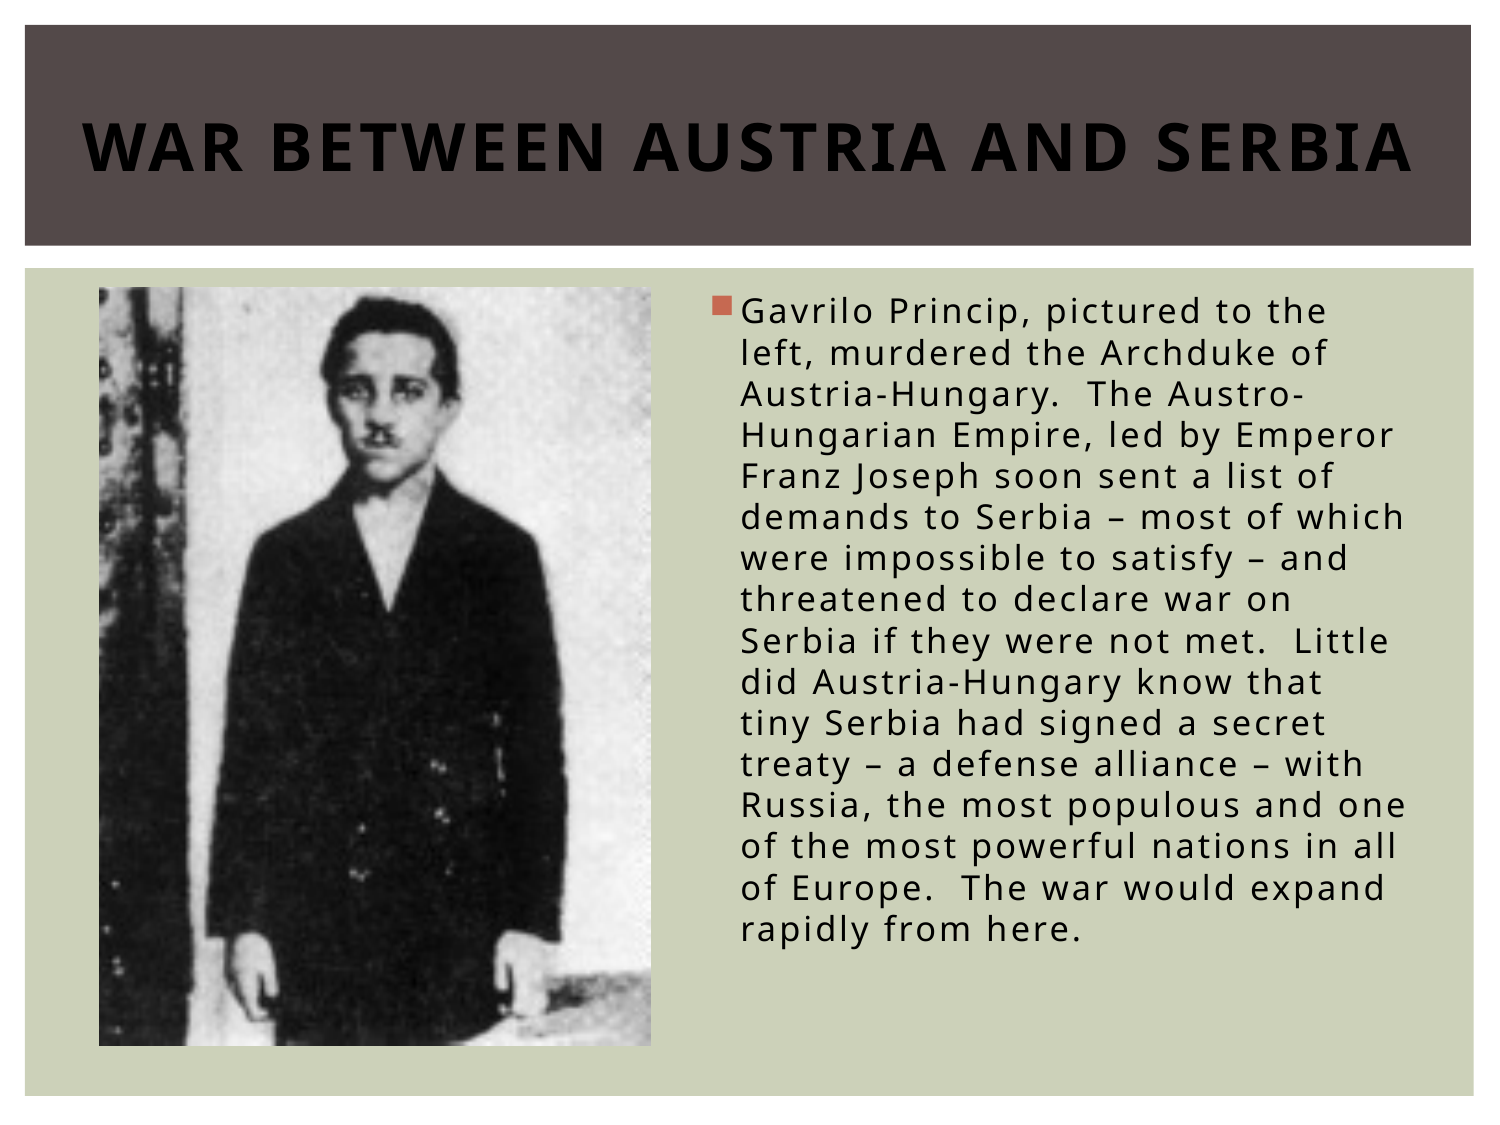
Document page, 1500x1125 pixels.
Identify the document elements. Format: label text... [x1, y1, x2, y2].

list Gavrilo Princip, pictured to the left, murdered the Archduke of Austria-Hungary. The Austro-Hungarian Empire, led by Emperor Franz Joseph soon sent a list of demands to Serbia – most of which were impossible to satisfy – and threatened to declare war on Serbia if they were not met. Little did Austria-Hungary know that tiny Serbia had signed a secret treaty – a defense alliance – with Russia, the most populous and one of the most powerful nations in all of Europe. The war would expand rapidly from here. [687, 281, 1425, 1005]
title War between Austria and Serbia [62, 58, 1438, 232]
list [99, 287, 651, 1046]
